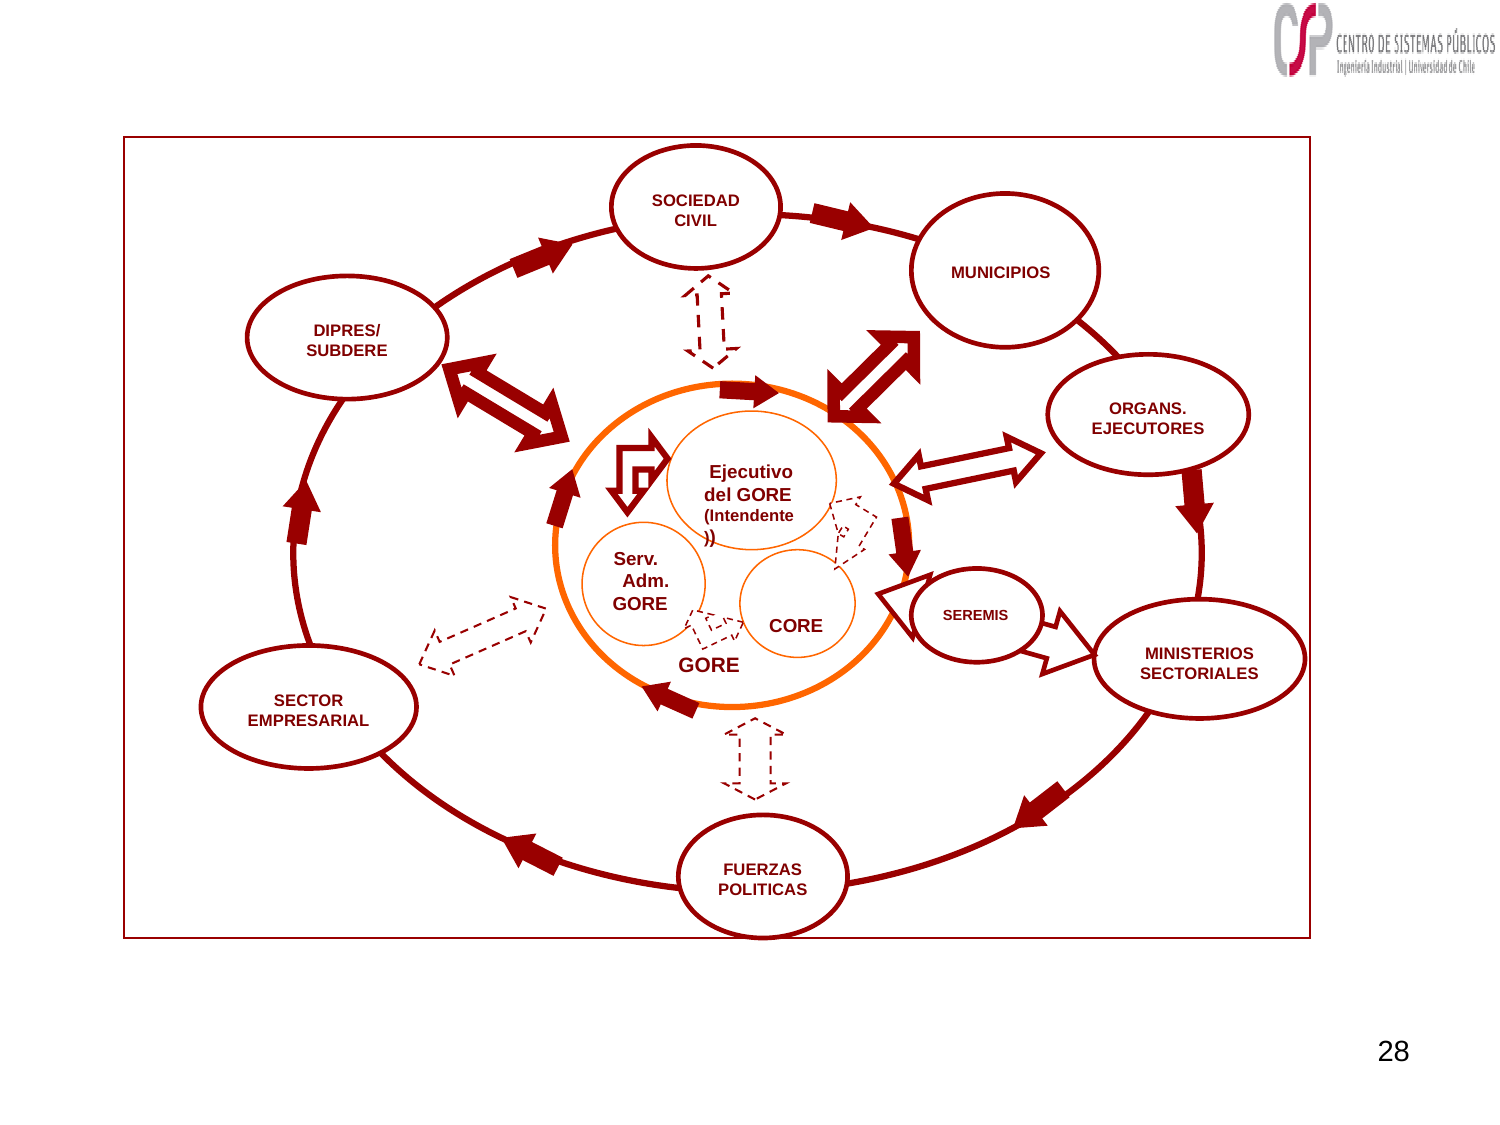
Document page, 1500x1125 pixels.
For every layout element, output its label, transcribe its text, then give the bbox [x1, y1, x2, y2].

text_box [123, 136, 1310, 939]
slide_number 28 [1074, 1024, 1426, 1103]
picture [1269, 0, 1500, 82]
